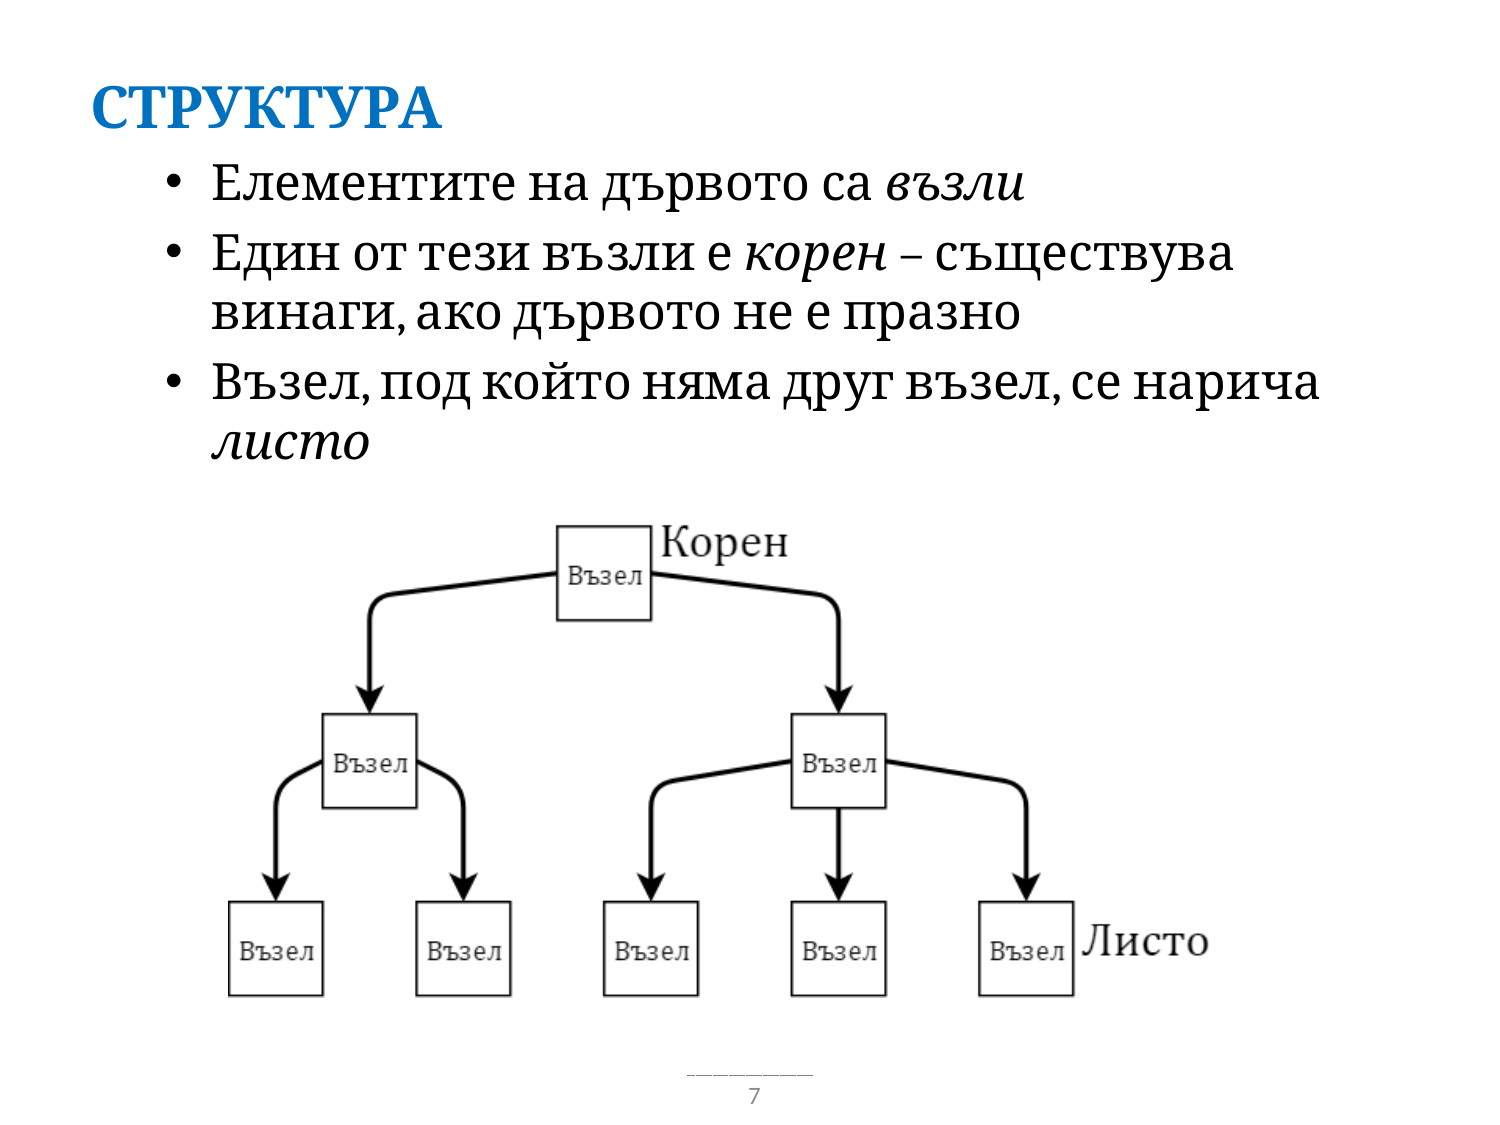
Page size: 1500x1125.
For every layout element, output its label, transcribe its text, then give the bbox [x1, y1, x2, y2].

list Структура Елементите на дървото са възли Един от тези възли е корен – съществува винаги, ако дървото не е празно Възел, под който няма друг възел, се нарича листо [75, 62, 1450, 1063]
picture [227, 502, 1263, 998]
slide_number 7 [579, 1065, 930, 1125]
